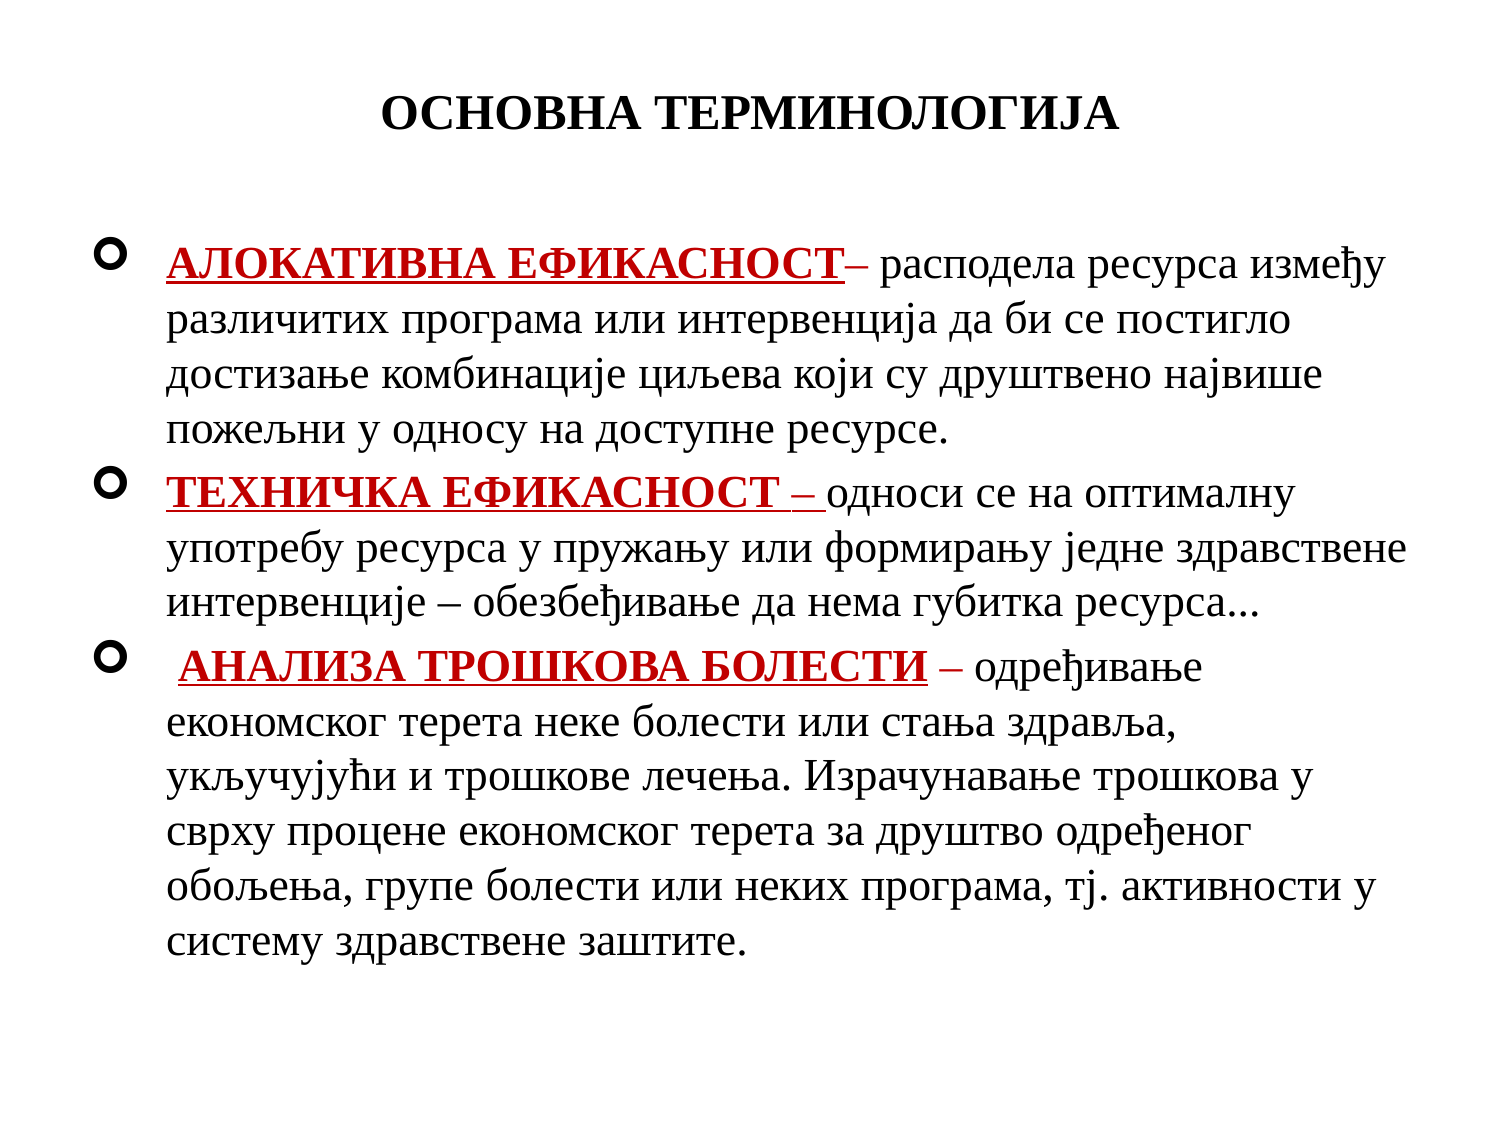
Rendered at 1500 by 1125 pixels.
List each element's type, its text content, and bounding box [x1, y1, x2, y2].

list АЛОКАТИВНА ЕФИКАСНОСТ– расподела ресурса између различитих програма или интервенција да би се постигло достизање комбинације циљева који су друштвено највише пожељни у односу на доступне ресурсе. ТЕХНИЧКА ЕФИКАСНОСТ – односи се на оптималну употребу ресурса у пружању или формирању једне здравствене интервенције – обезбеђивање да нема губитка ресурса... АНАЛИЗА ТРОШКОВА БОЛЕСТИ – одређивање економског терета неке болести или стања здравља, укључујући и трошкове лечења. Израчунавање трошкова у сврху процене економског терета за друштво одређеног обољења, групе болести или неких програма, тј. активности у систему здравствене заштите. [75, 224, 1425, 1075]
title ОСНОВНА ТЕРМИНОЛОГИЈА [75, 45, 1425, 175]
